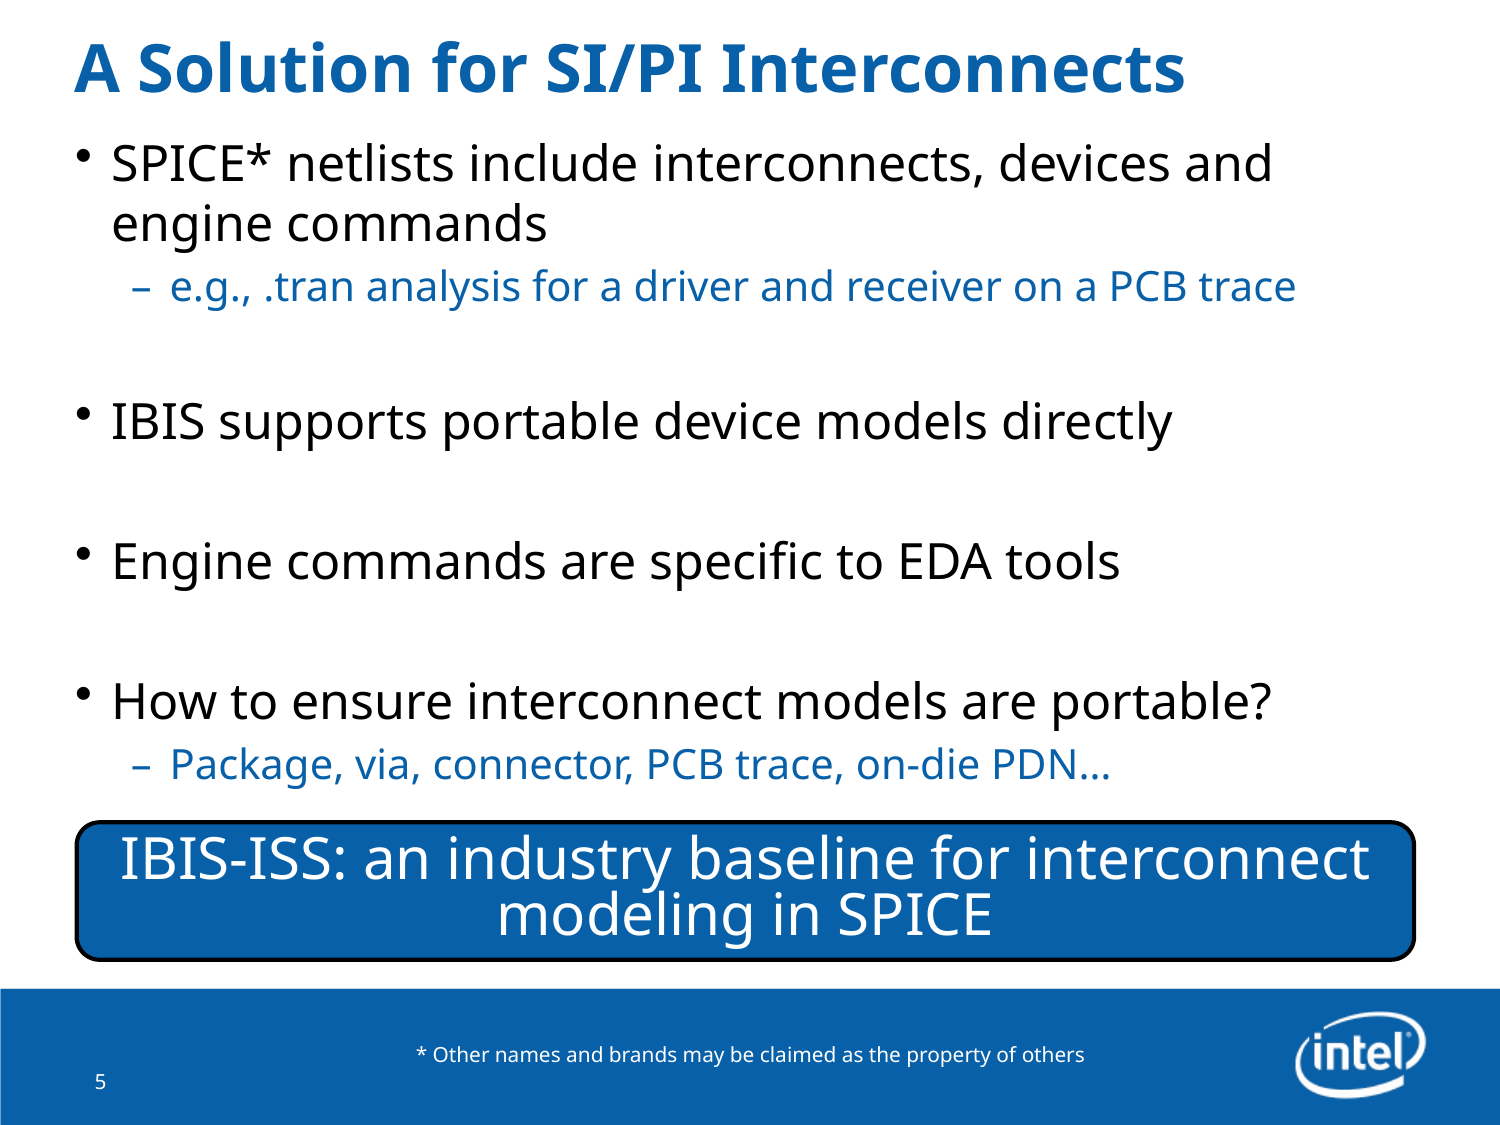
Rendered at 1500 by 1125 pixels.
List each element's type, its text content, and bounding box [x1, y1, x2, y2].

picture [1294, 1011, 1428, 1101]
title A Solution for SI/PI Interconnects [74, 25, 1427, 173]
text_box IBIS-ISS: an industry baseline for interconnect modeling in SPICE [74, 820, 1417, 962]
list SPICE* netlists include interconnects, devices and engine commands e.g., .tran analysis for a driver and receiver on a PCB trace IBIS supports portable device models directly Engine commands are specific to EDA tools How to ensure interconnect models are portable? Package, via, connector, PCB trace, on-die PDN… [74, 131, 1426, 1006]
